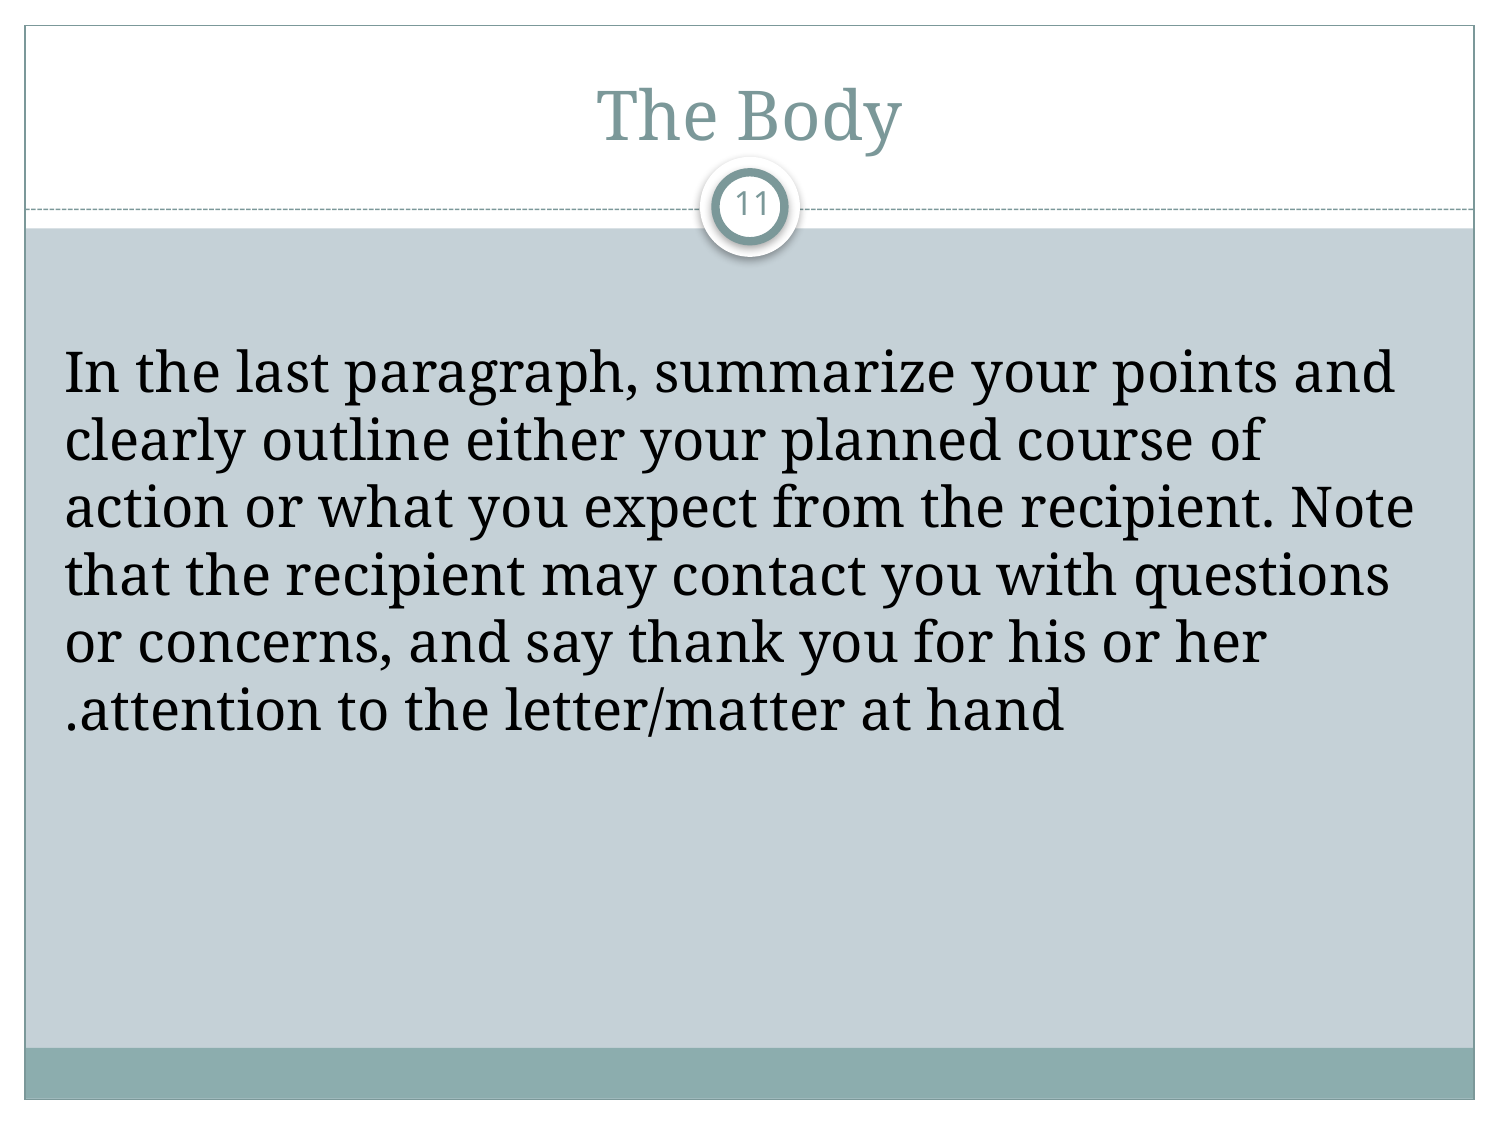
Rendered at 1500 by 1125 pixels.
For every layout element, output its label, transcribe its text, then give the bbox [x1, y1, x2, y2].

slide_number 11 [715, 168, 791, 241]
title The Body [49, 37, 1450, 162]
list In the last paragraph, summarize your points and clearly outline either your planned course of action or what you expect from the recipient. Note that the recipient may contact you with questions or concerns, and say thank you for his or her attention to the letter/matter at hand. [49, 250, 1445, 1001]
